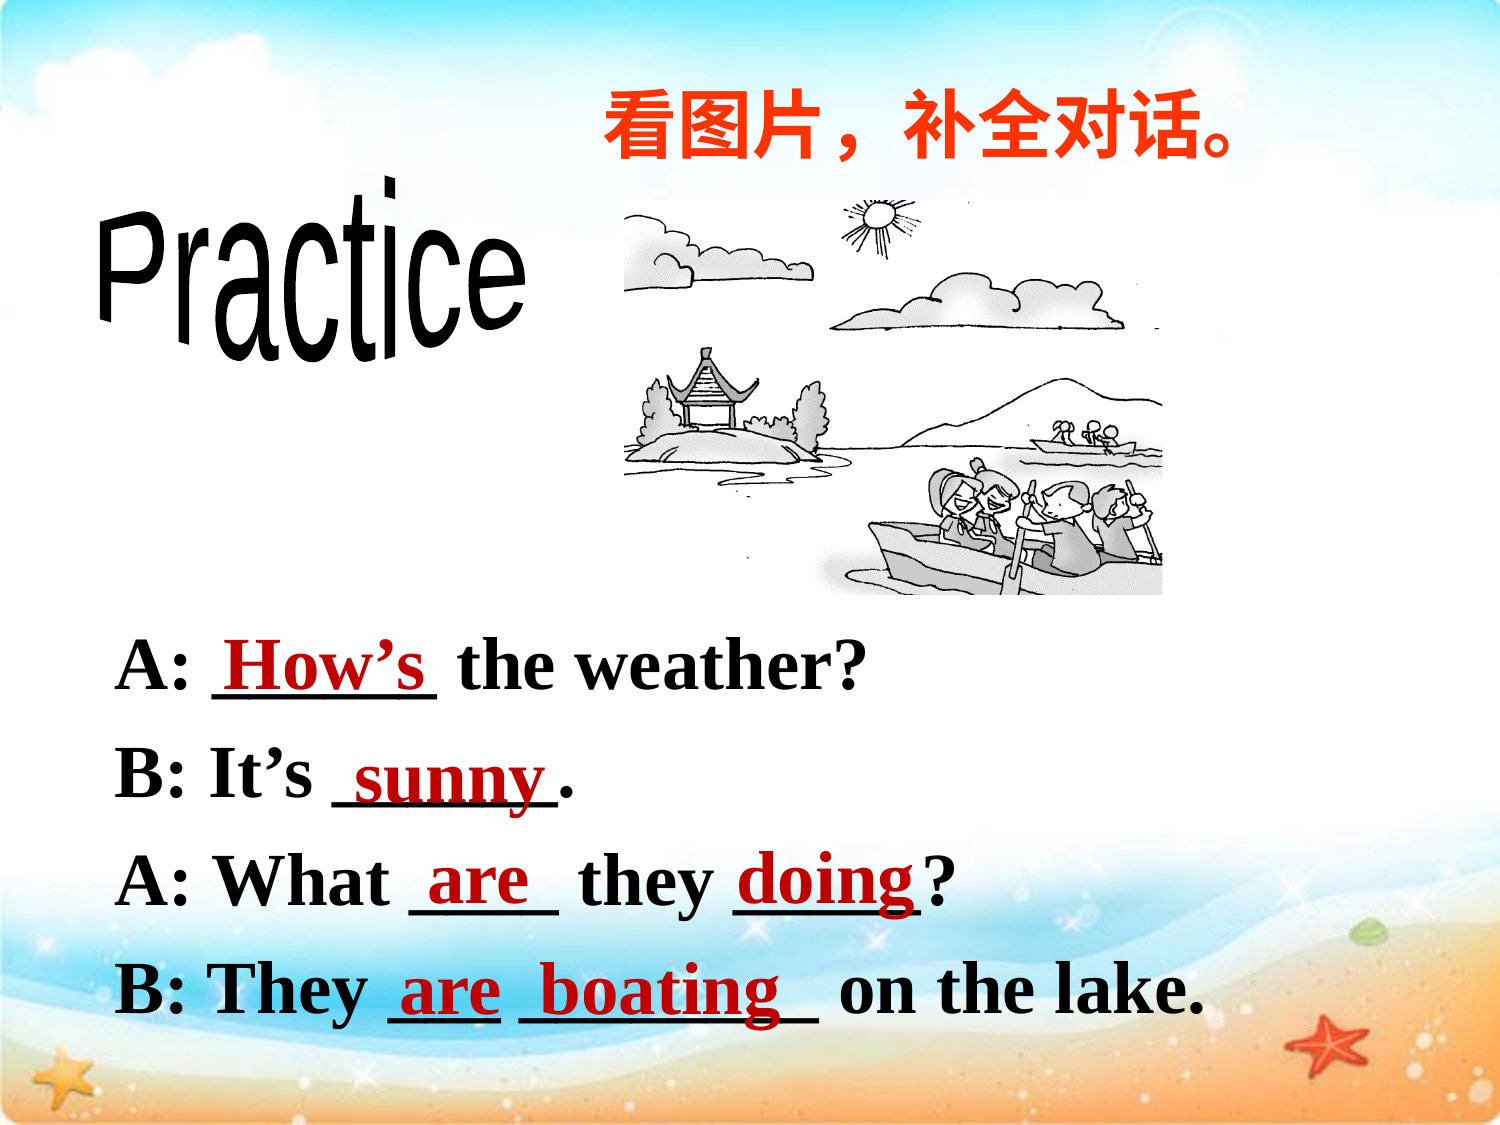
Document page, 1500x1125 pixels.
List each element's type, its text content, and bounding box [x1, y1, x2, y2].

text_box A: ______ the weather? B: It’s ______. A: What ____ they _____? B: They ___ ________ on the lake. [99, 589, 412, 1036]
text_box sunny [339, 701, 650, 825]
text_box How’s [209, 589, 538, 712]
picture [0, 0, 1500, 1125]
text_box A: ______ the weather? B: It’s ______. A: What ____ they _____? B: They ___ ________ on the lake. [538, 589, 1388, 1036]
text_box 看图片，补全对话。 [587, 69, 1300, 175]
text_box are boating [384, 914, 950, 1037]
text_box are doing [412, 803, 1088, 927]
